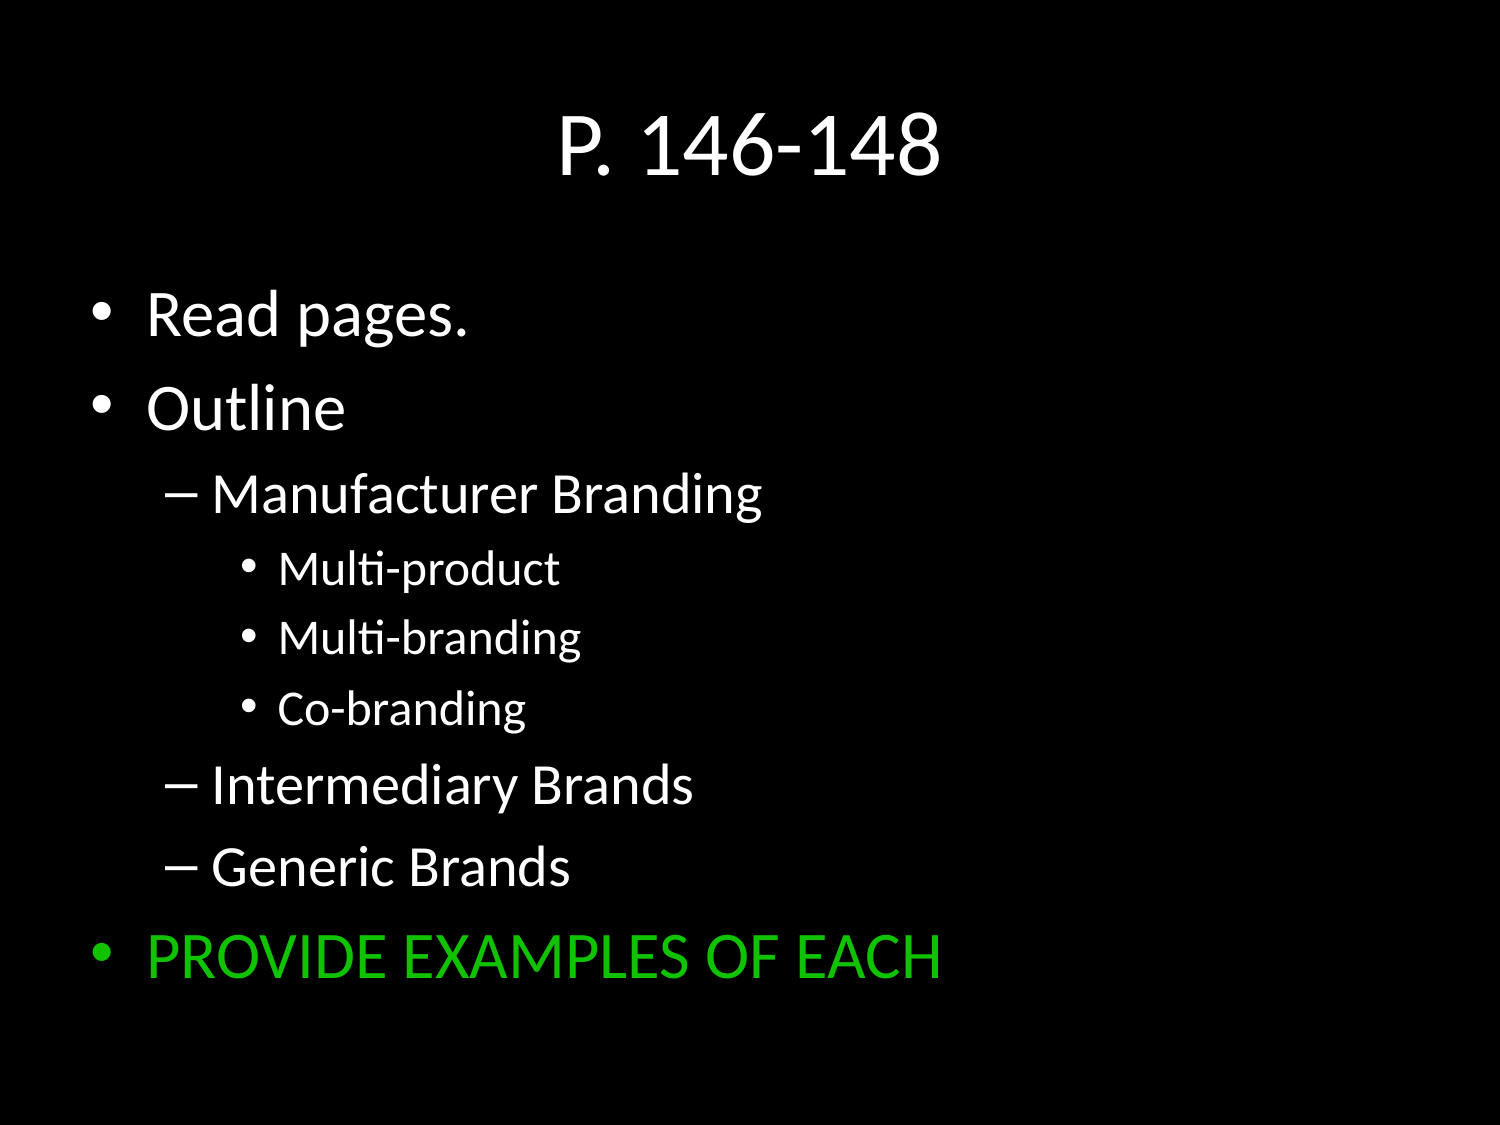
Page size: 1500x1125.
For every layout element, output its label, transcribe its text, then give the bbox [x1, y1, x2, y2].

title P. 146-148 [75, 45, 1425, 233]
list Read pages. Outline Manufacturer Branding Multi-product Multi-branding Co-branding Intermediary Brands Generic Brands PROVIDE EXAMPLES OF EACH [75, 262, 1425, 1005]
